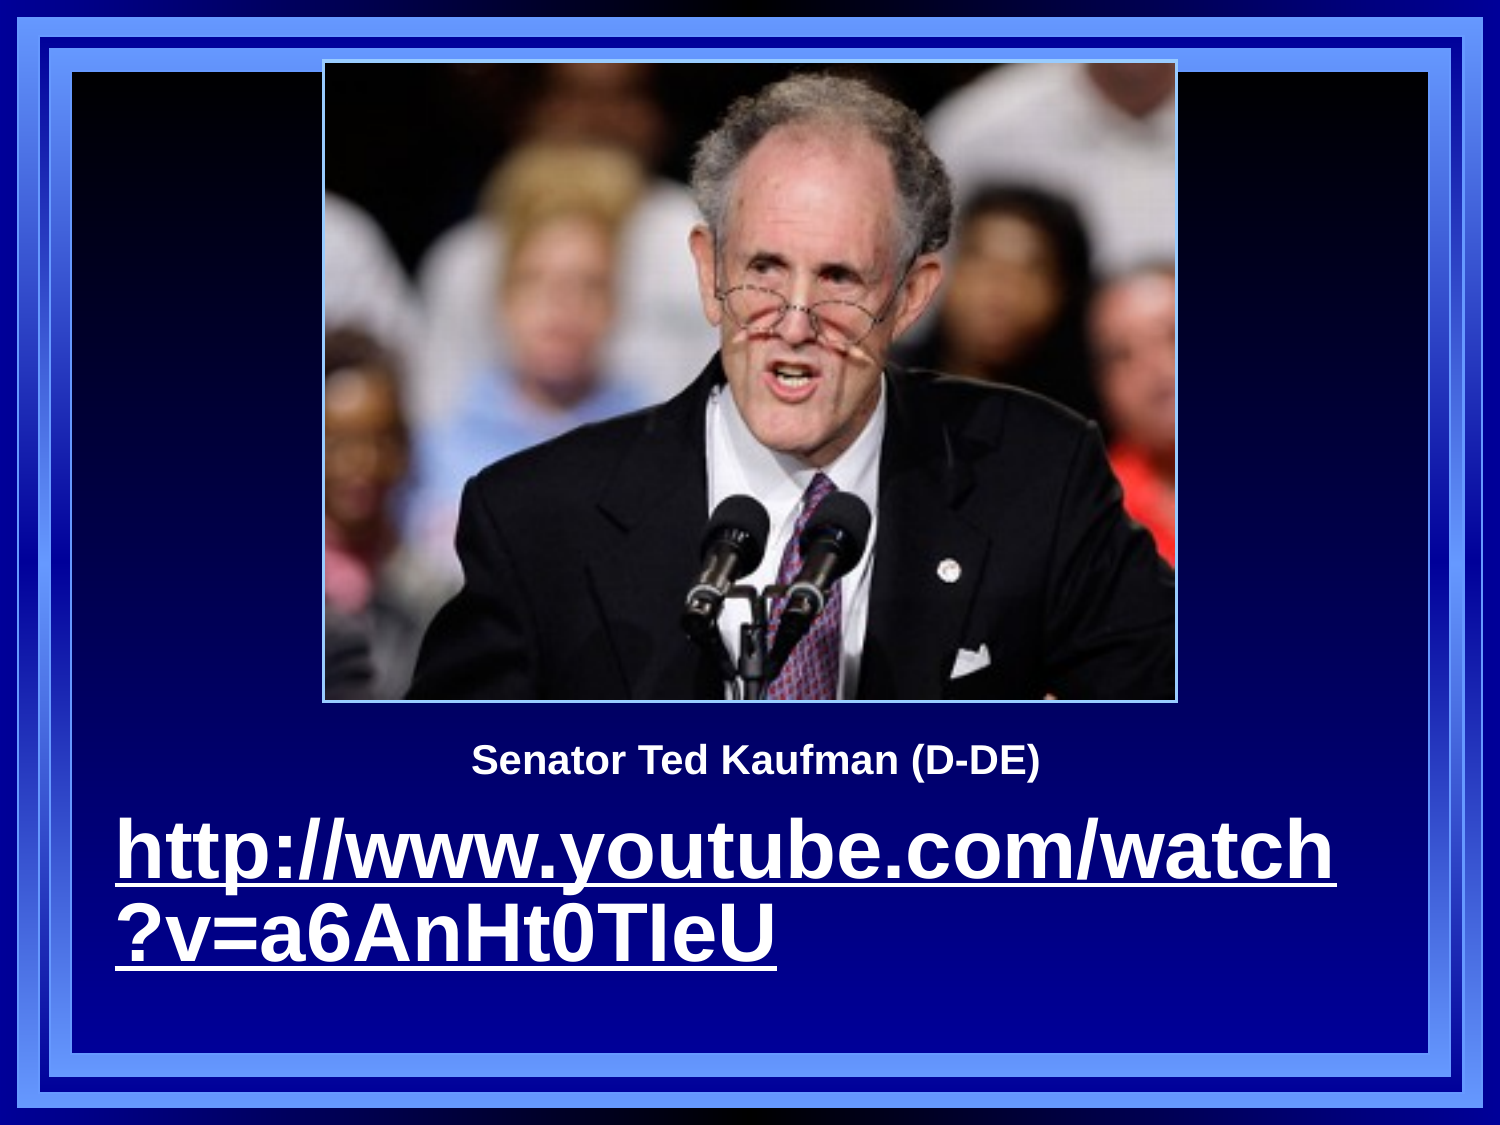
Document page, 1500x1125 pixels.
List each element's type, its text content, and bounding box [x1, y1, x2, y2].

text_box http://www.youtube.com/watch?v=a6AnHt0TIeU [99, 787, 1388, 1003]
text_box Senator Ted Kaufman (D-DE) [399, 725, 1113, 787]
picture [324, 62, 1176, 701]
